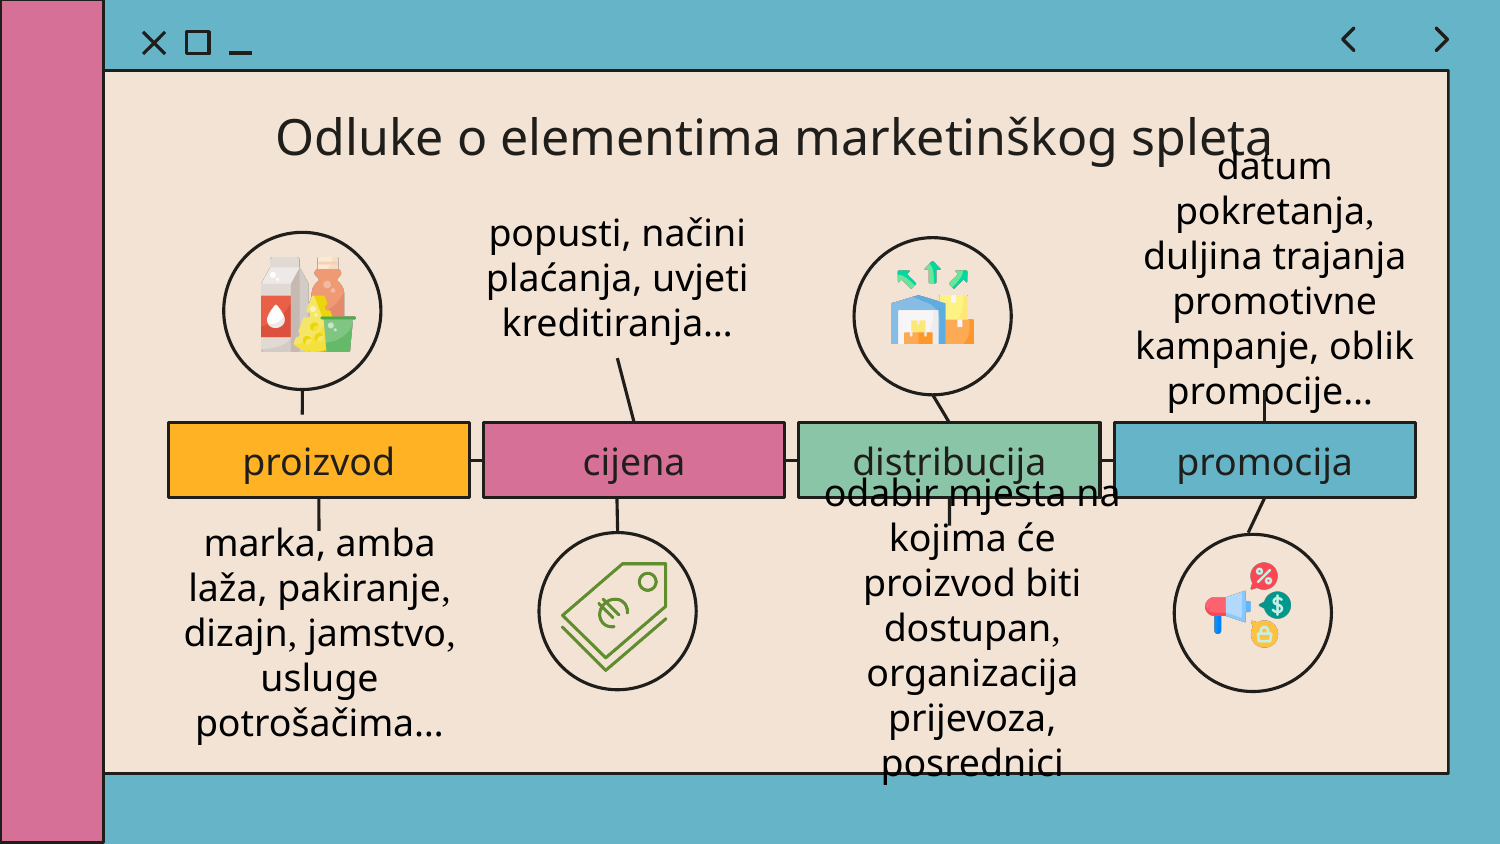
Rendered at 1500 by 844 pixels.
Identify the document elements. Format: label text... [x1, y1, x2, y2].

text_box promocija [1114, 422, 1416, 498]
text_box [932, 394, 950, 423]
text_box odabir mjesta na kojima će proizvod biti dostupan, organizacija prijevoza, posrednici [798, 579, 1147, 708]
picture [891, 260, 975, 344]
text_box [1174, 534, 1332, 692]
picture [558, 562, 669, 672]
text_box [579, 680, 656, 690]
text_box [223, 232, 381, 390]
title Odluke o elementima marketinškog spleta [168, 88, 1382, 183]
text_box marka, amba­laža, pakiranje, dizajn, jamstvo, usluge potrošačima… [169, 588, 470, 710]
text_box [1247, 497, 1265, 533]
text_box [854, 237, 1012, 395]
picture [1205, 561, 1291, 648]
text_box popusti, načini plaćanja, uvjeti kreditiranja… [483, 230, 752, 359]
text_box [538, 532, 697, 667]
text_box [617, 357, 635, 423]
text_box proizvod [168, 422, 470, 498]
text_box cijena [483, 422, 785, 498]
text_box datum pokretanja, duljina trajanja promotivne kampanje, oblik promocije… [1114, 230, 1436, 359]
text_box [1342, 27, 1355, 52]
text_box [1435, 27, 1449, 52]
text_box distribucija [798, 422, 1101, 498]
picture [261, 257, 356, 352]
